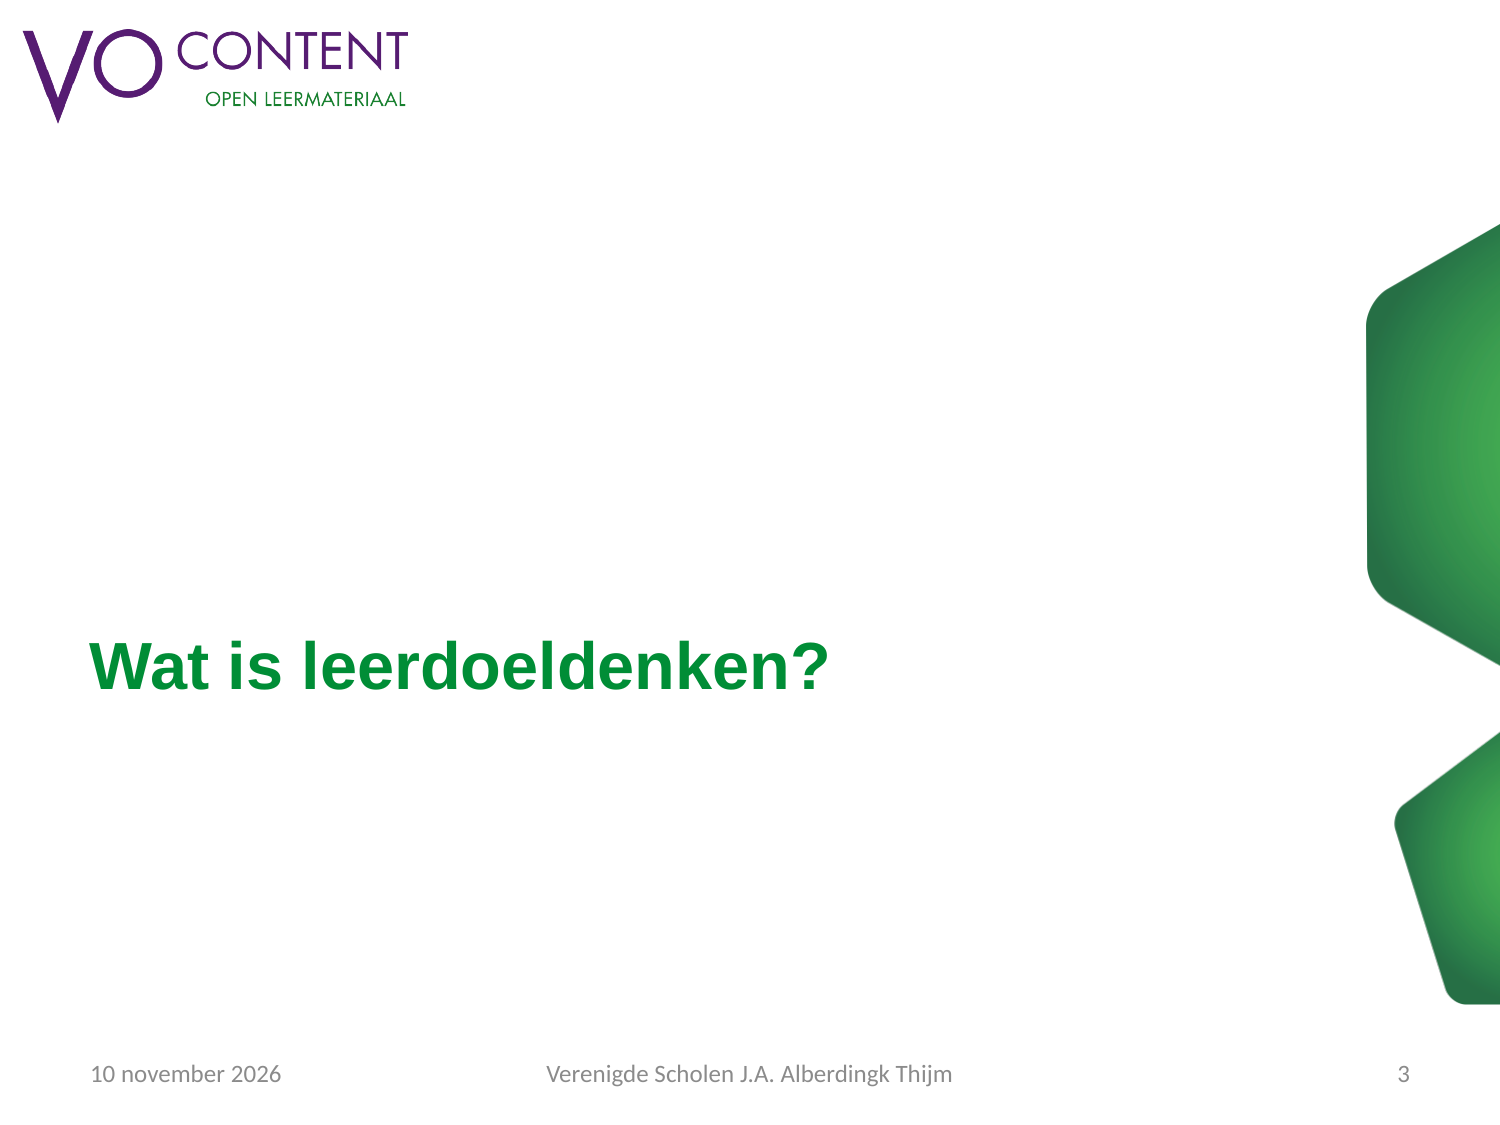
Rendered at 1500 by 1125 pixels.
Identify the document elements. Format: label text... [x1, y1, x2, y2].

footer Verenigde Scholen J.A. Alberdingk Thijm [512, 1042, 988, 1103]
picture [1366, 222, 1500, 1005]
list Wat is leerdoeldenken? [75, 615, 1239, 947]
slide_number 3 [1074, 1042, 1425, 1103]
picture [22, 29, 408, 124]
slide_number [75, 1042, 425, 1103]
